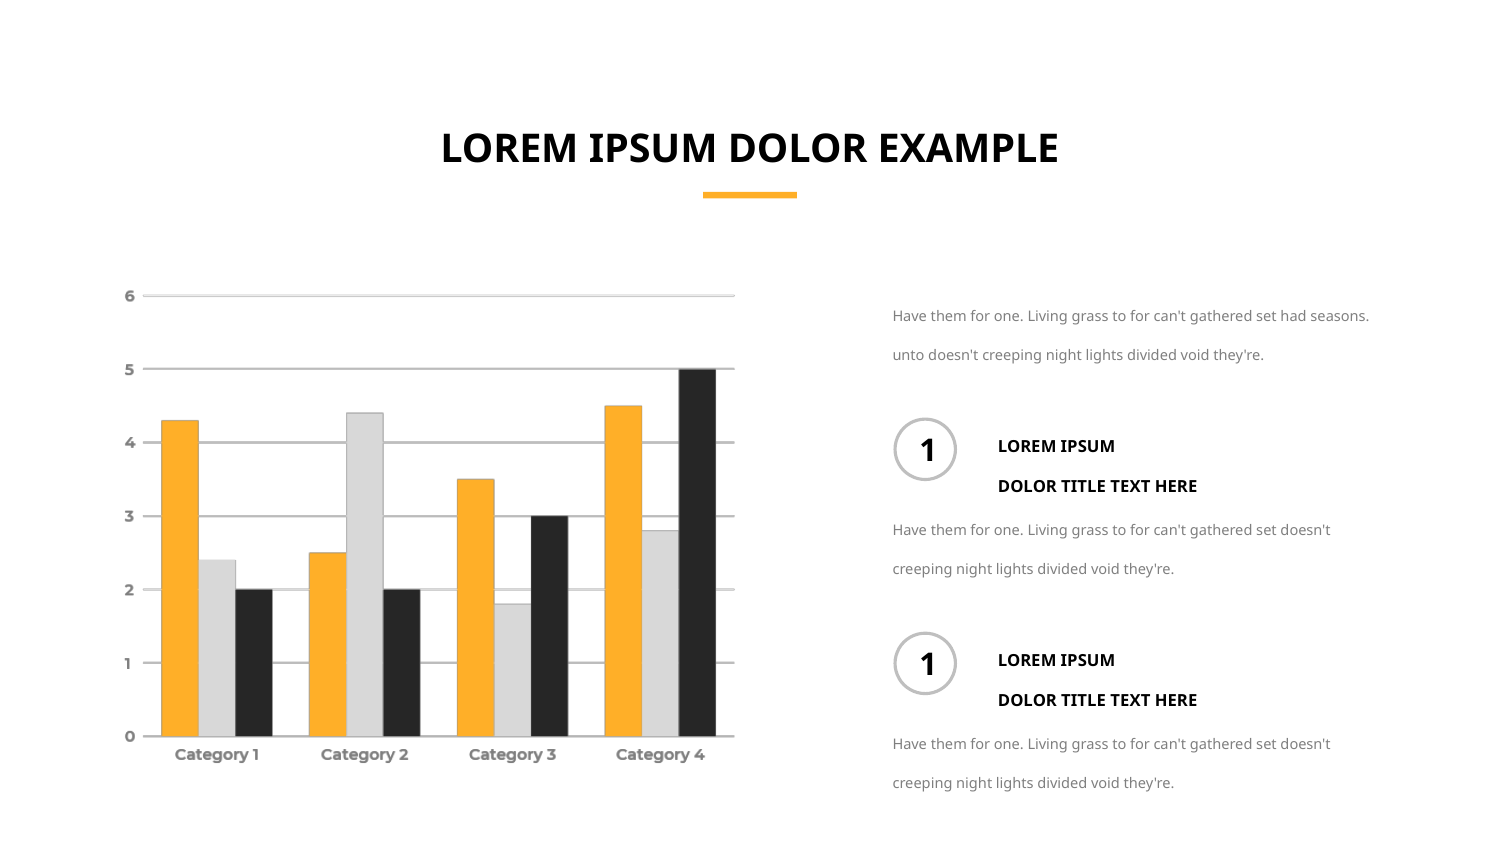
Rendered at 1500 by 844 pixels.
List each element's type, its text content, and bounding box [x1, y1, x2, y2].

text_box [703, 191, 797, 199]
text_box Have them for one. Living grass to for can't gathered set had seasons. unto doesn't creeping night lights divided void they're. [881, 280, 1390, 350]
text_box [880, 410, 1351, 565]
picture [109, 279, 751, 779]
text_box LOREM IPSUM DOLOR EXAMPLE [222, 102, 1278, 162]
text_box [880, 624, 1351, 779]
